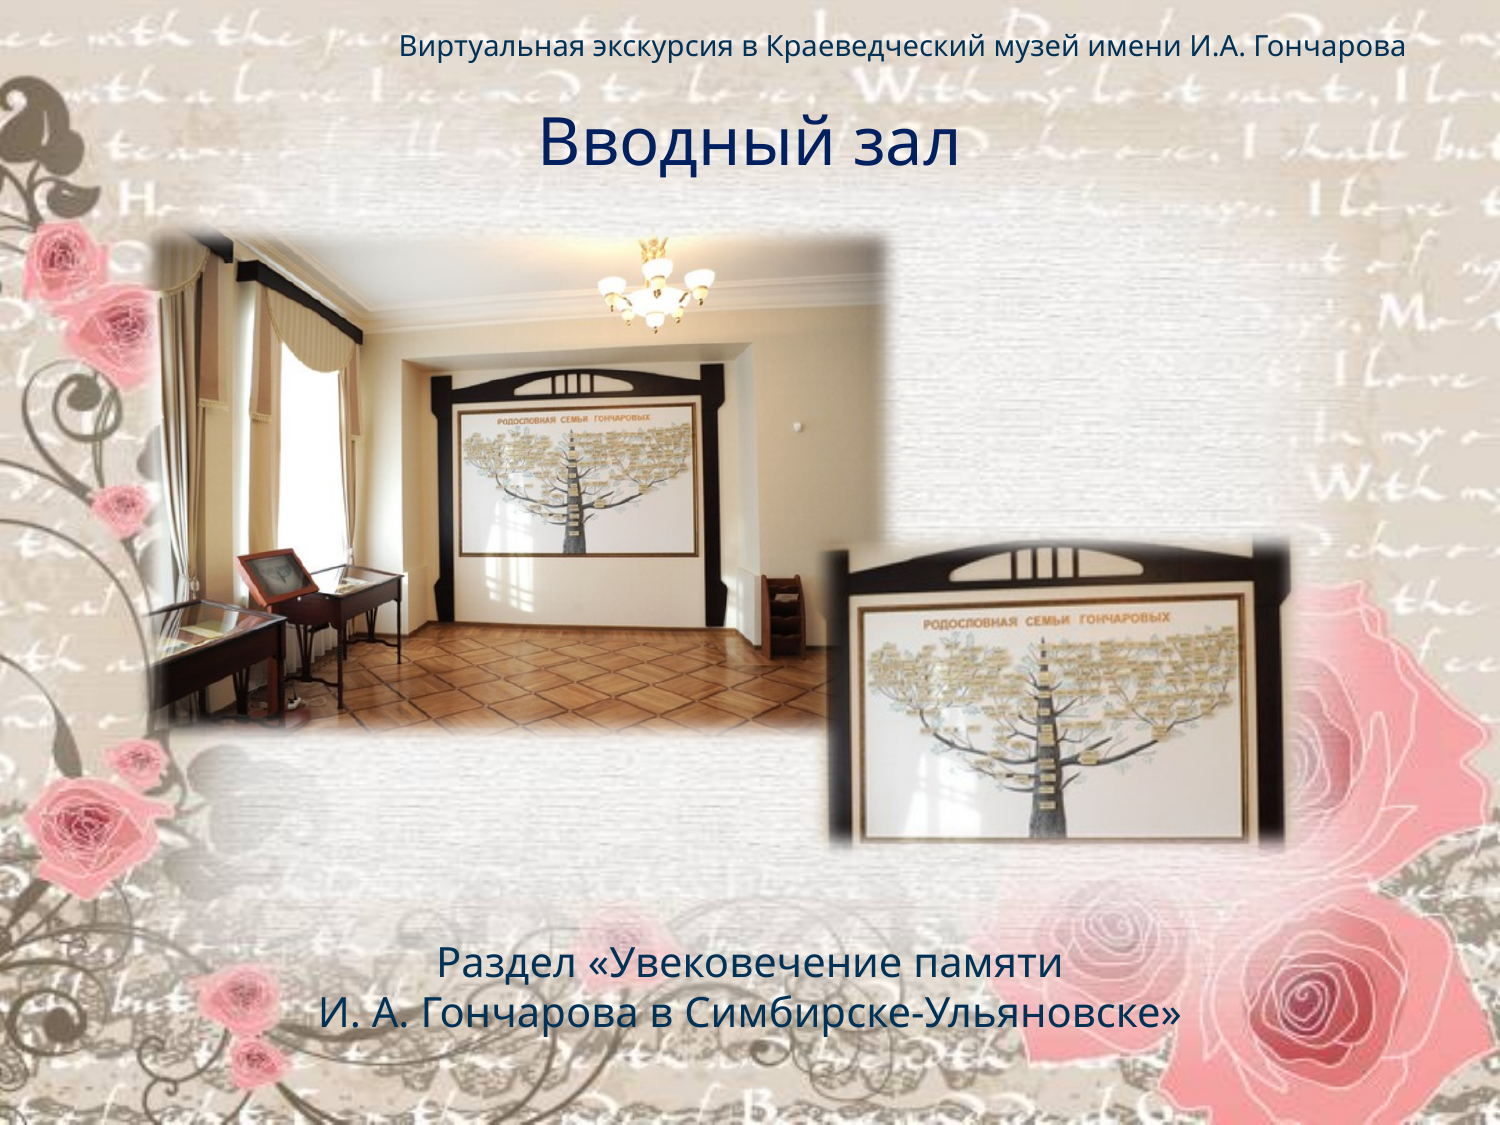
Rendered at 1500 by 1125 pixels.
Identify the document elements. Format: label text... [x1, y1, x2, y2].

title Вводный зал [75, 45, 1425, 233]
text_box Виртуальная экскурсия в Краеведческий музей имени И.А. Гончарова [383, 19, 1477, 70]
picture [0, 0, 1500, 1125]
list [135, 219, 903, 745]
text_box Раздел «Увековечение памяти И. А. Гончарова в Симбирске-Ульяновске» [271, 928, 1229, 1044]
